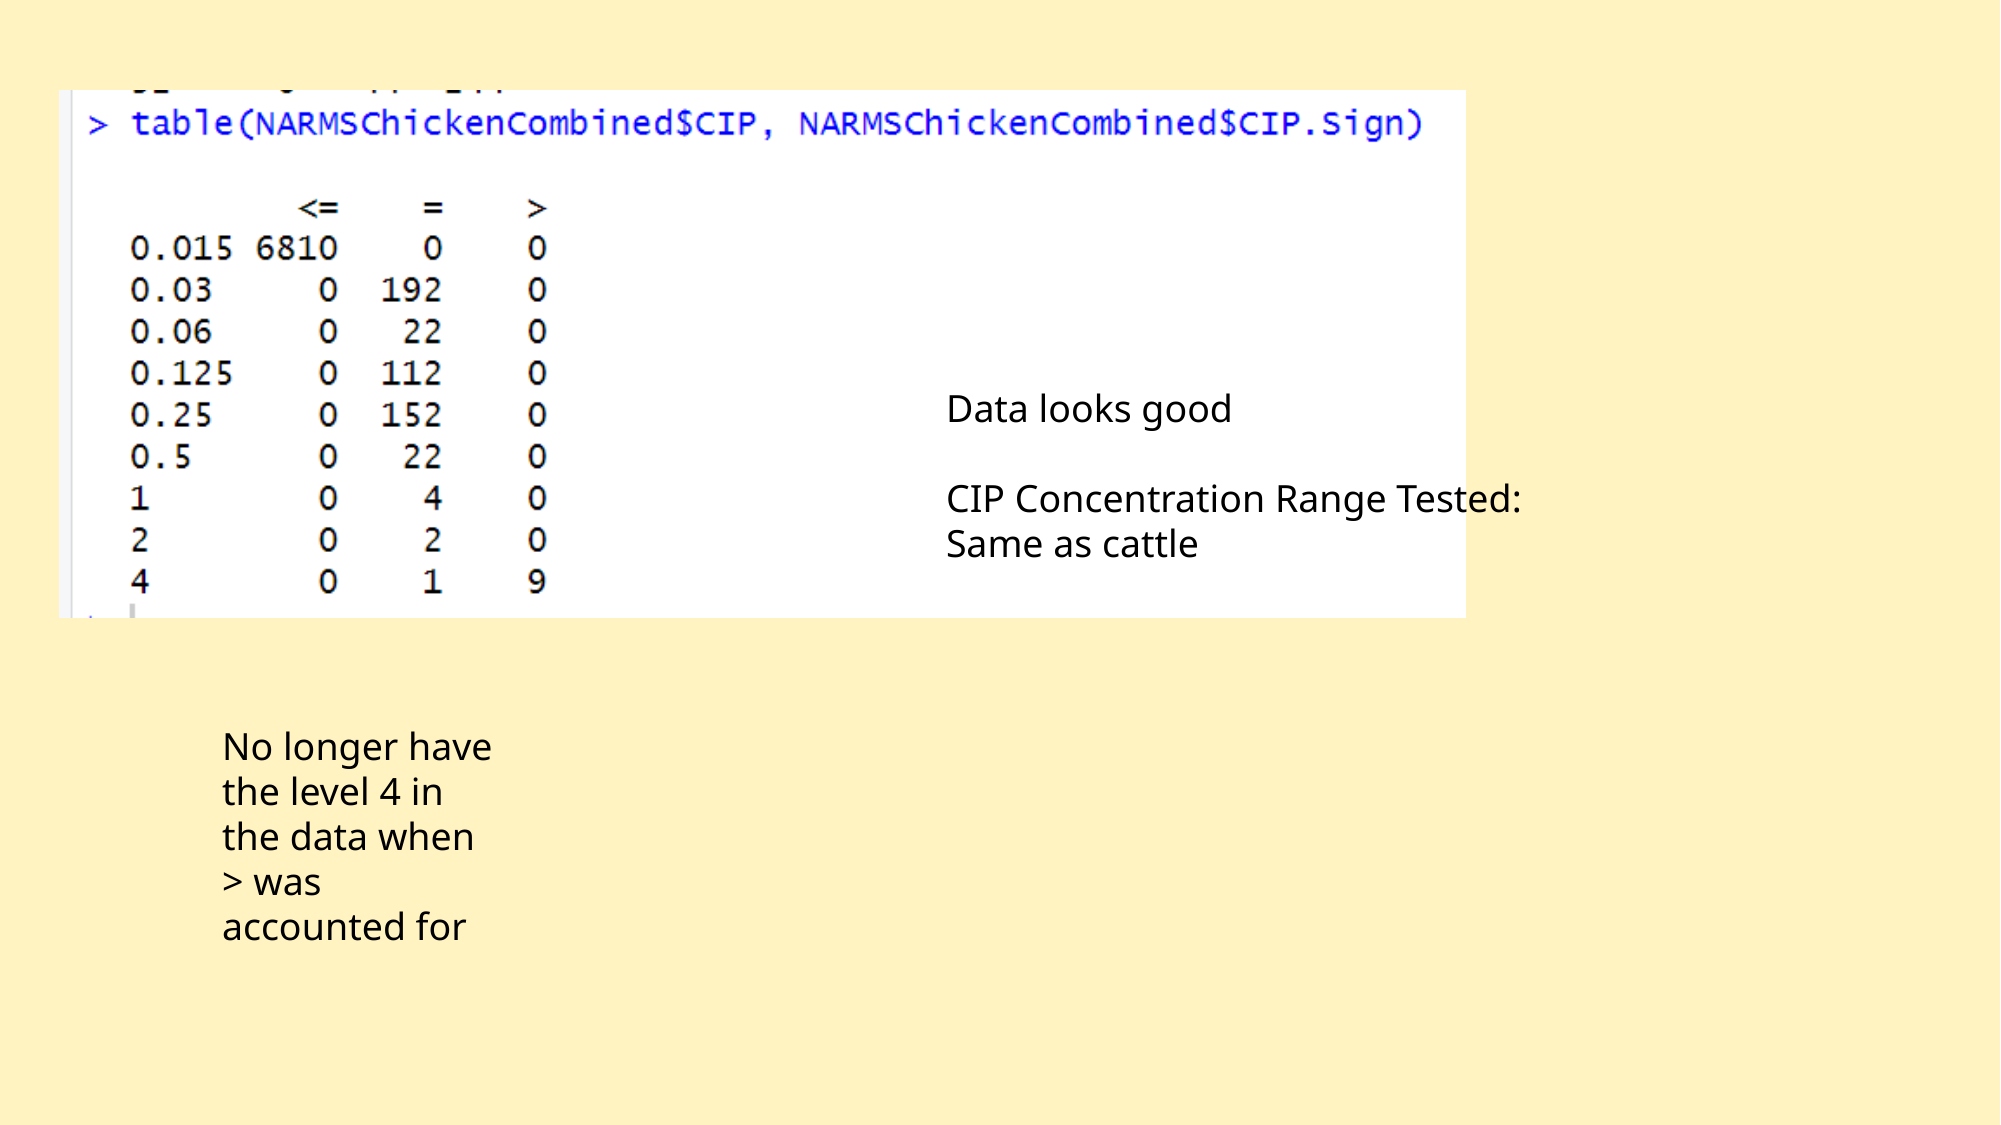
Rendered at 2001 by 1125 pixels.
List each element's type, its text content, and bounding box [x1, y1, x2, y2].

text_box No longer have the level 4 in the data when > was accounted for [207, 715, 509, 956]
text_box Data looks good CIP Concentration Range Tested: Same as cattle [1467, 378, 1679, 573]
picture [58, 90, 1467, 619]
